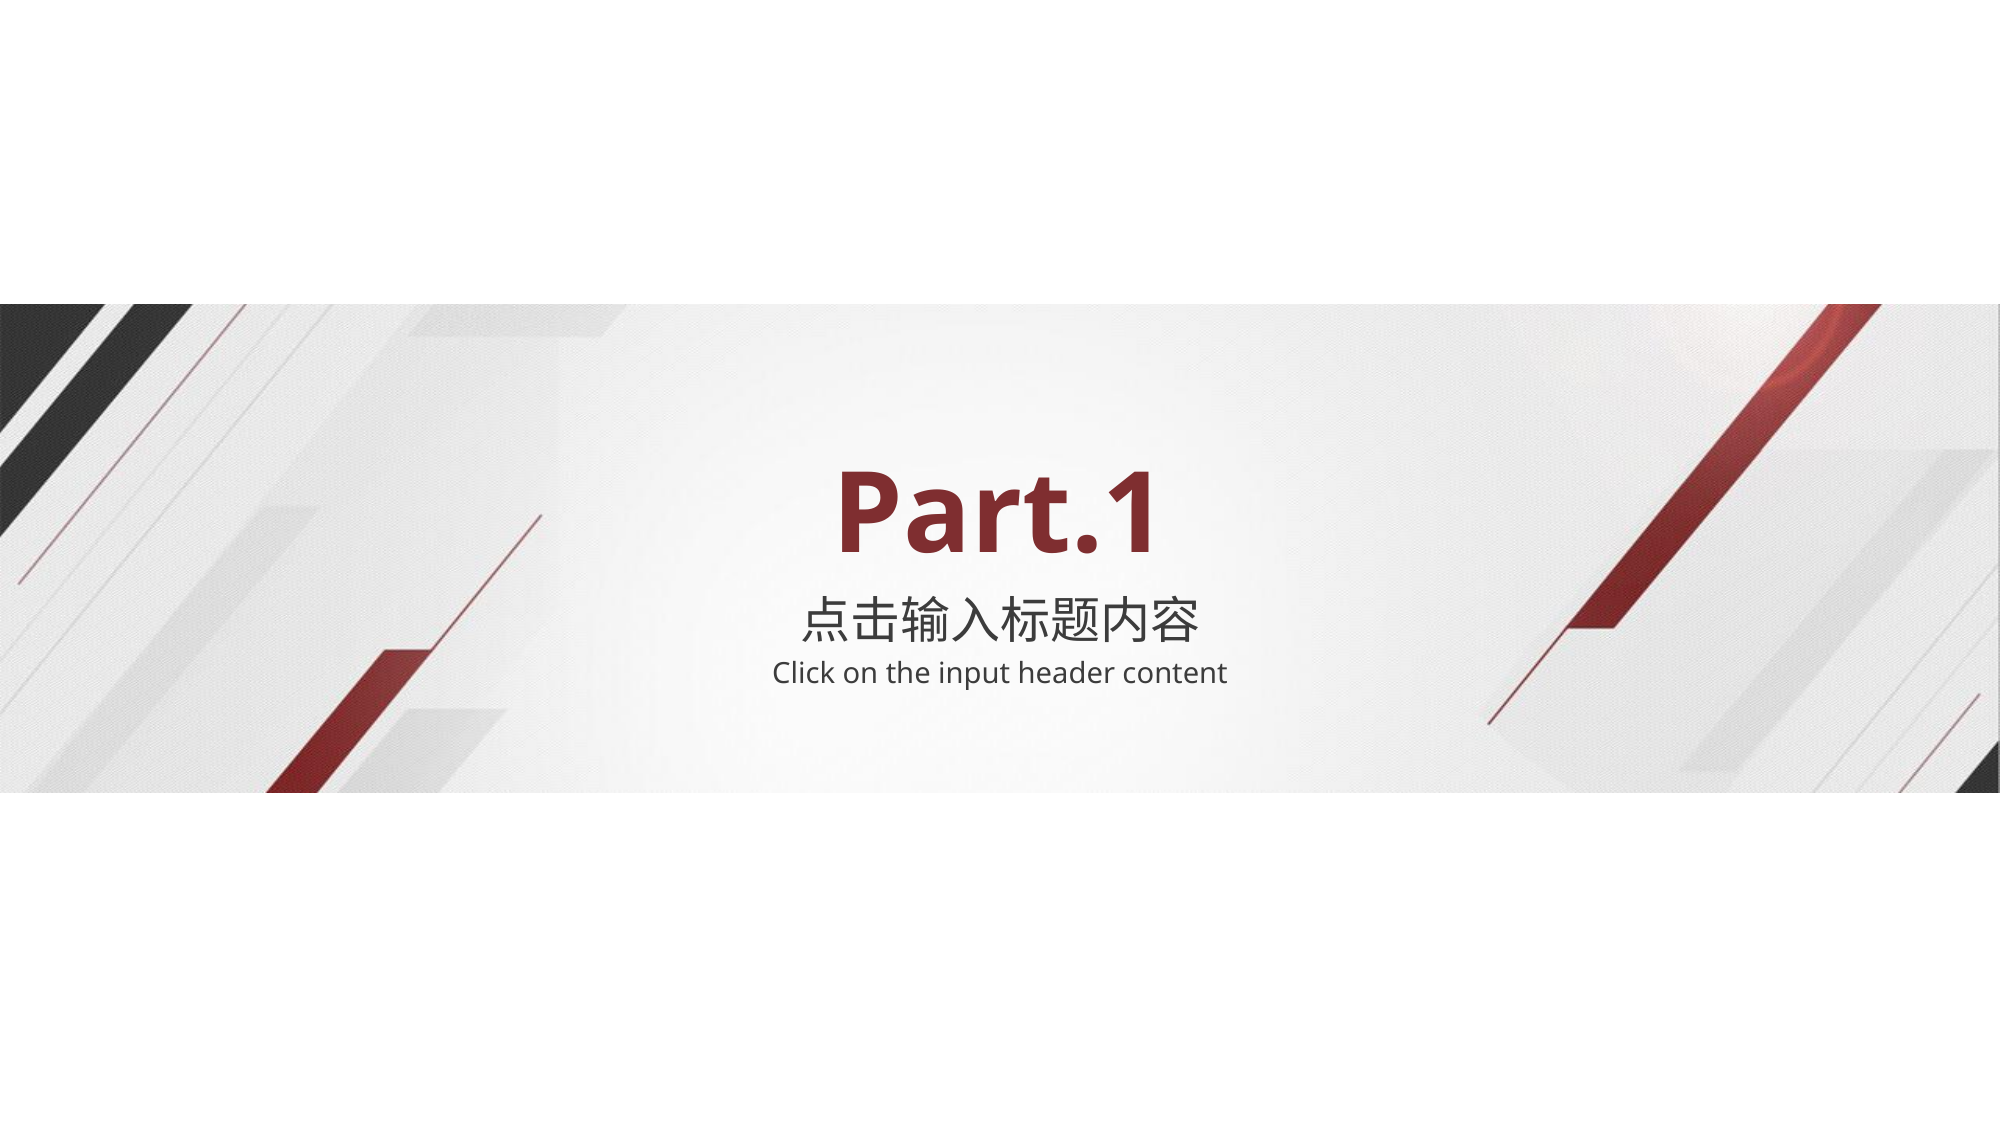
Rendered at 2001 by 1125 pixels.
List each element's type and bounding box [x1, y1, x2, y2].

picture [0, 304, 2000, 793]
